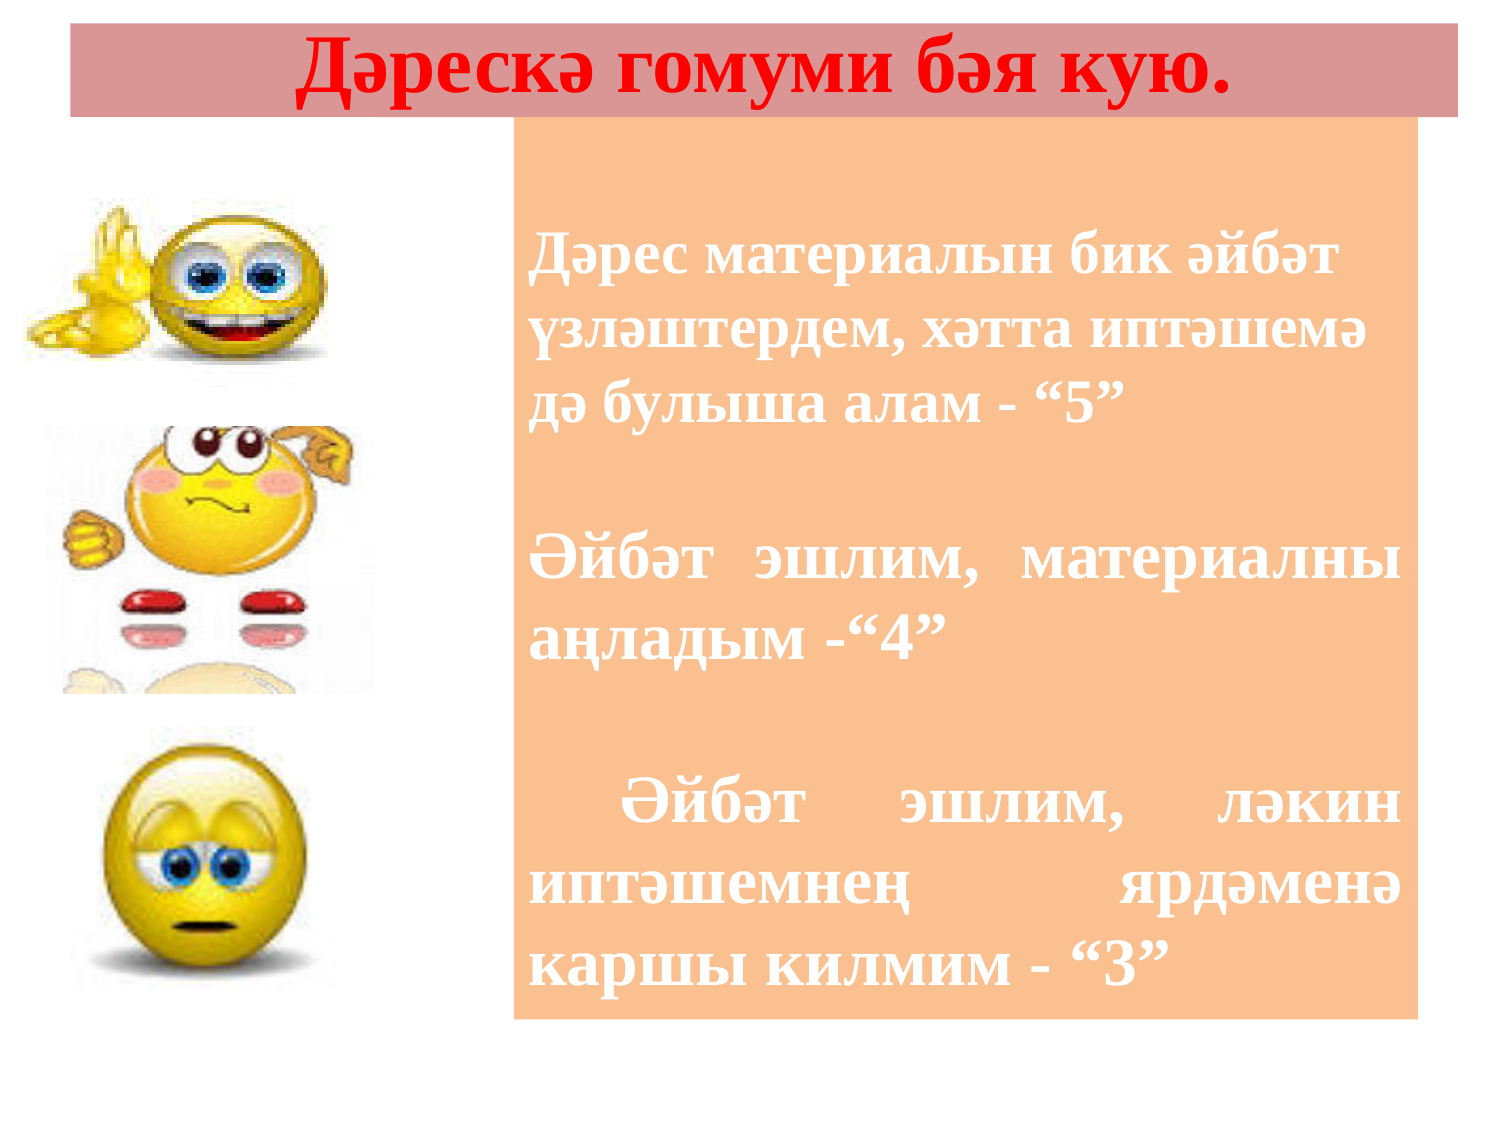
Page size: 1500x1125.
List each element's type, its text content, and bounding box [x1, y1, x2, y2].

picture [23, 116, 376, 399]
picture [19, 726, 384, 997]
title Дәрескә гомуми бәя кую. [70, 23, 1458, 118]
list Дәрес материалын бик әйбәт үзләштердем, хәтта иптәшемә дә булыша алам - “5” Әйбәт эшлим, материалны аңладым -“4” Әйбәт эшлим, ләкин иптәшемнең ярдәменә каршы килмим - “3” [513, 117, 1418, 1020]
picture [46, 426, 376, 695]
